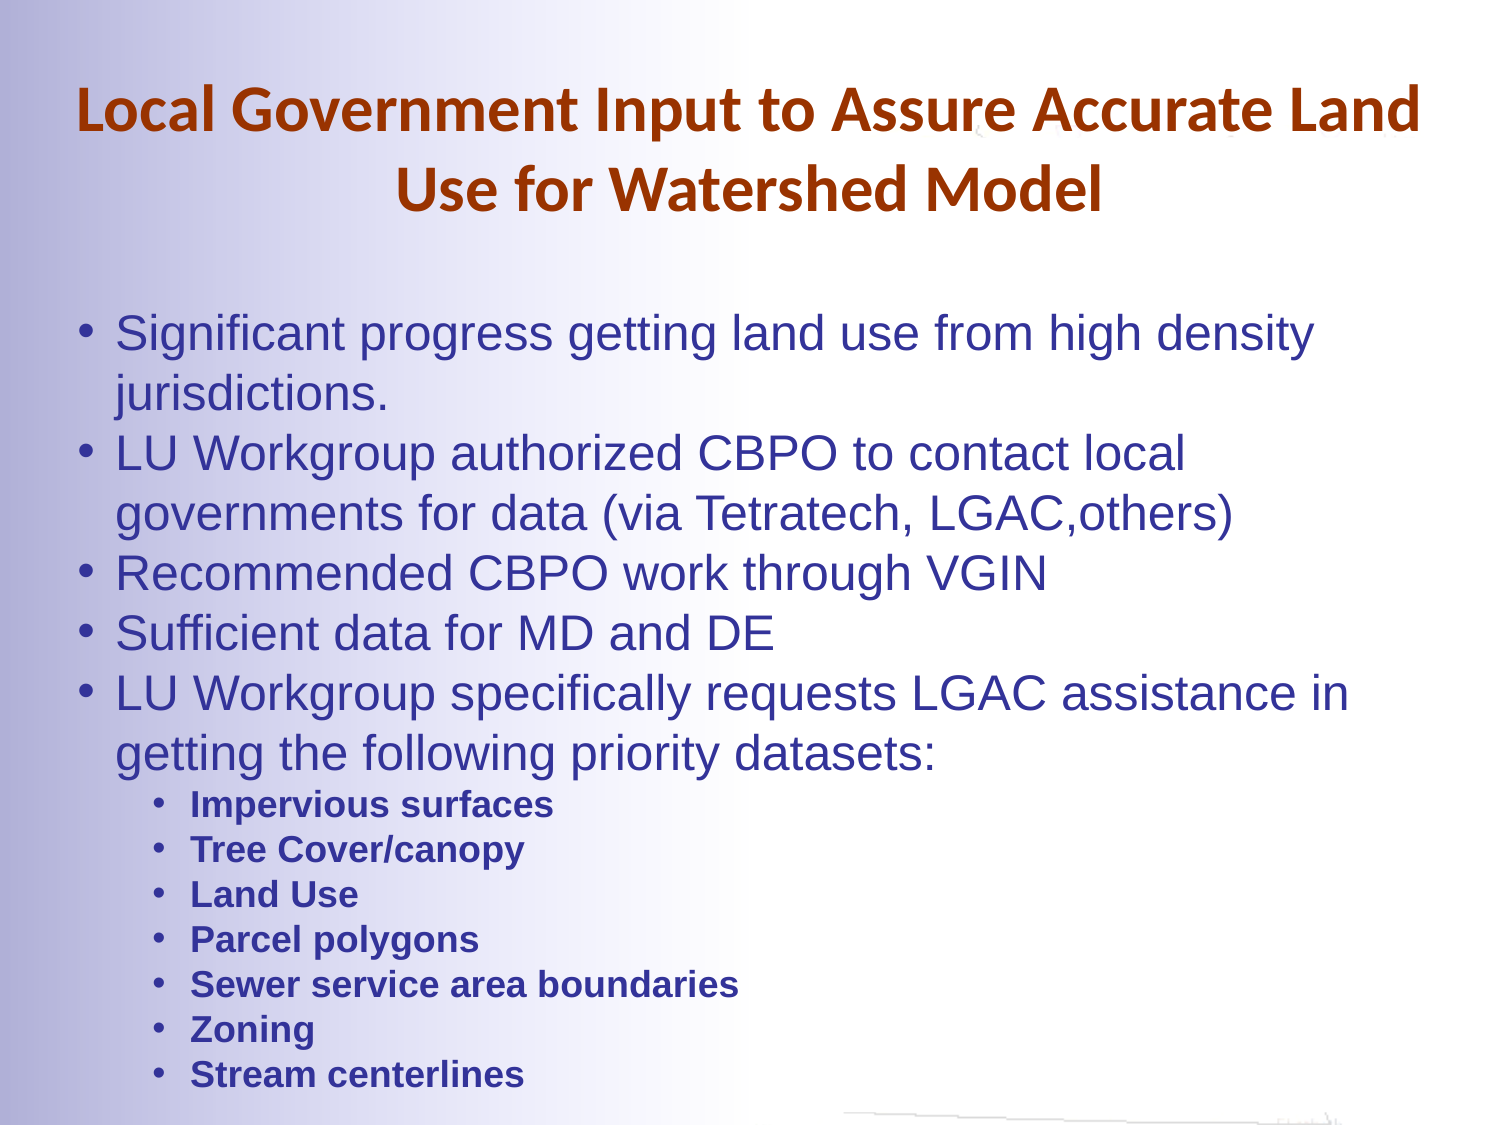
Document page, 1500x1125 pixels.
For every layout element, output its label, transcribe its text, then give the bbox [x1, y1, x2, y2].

text_box Local Government Input to Assure Accurate Land Use for Watershed Model [37, 57, 1463, 175]
text_box Significant progress getting land use from high density jurisdictions. LU Workgroup authorized CBPO to contact local governments for data (via Tetratech, LGAC,others) Recommended CBPO work through VGIN Sufficient data for MD and DE LU Workgroup specifically requests LGAC assistance in getting the following priority datasets: Impervious surfaces Tree Cover/canopy Land Use Parcel polygons Sewer service area boundaries Zoning Stream centerlines [62, 275, 1438, 1103]
text_box [748, 135, 1500, 1114]
